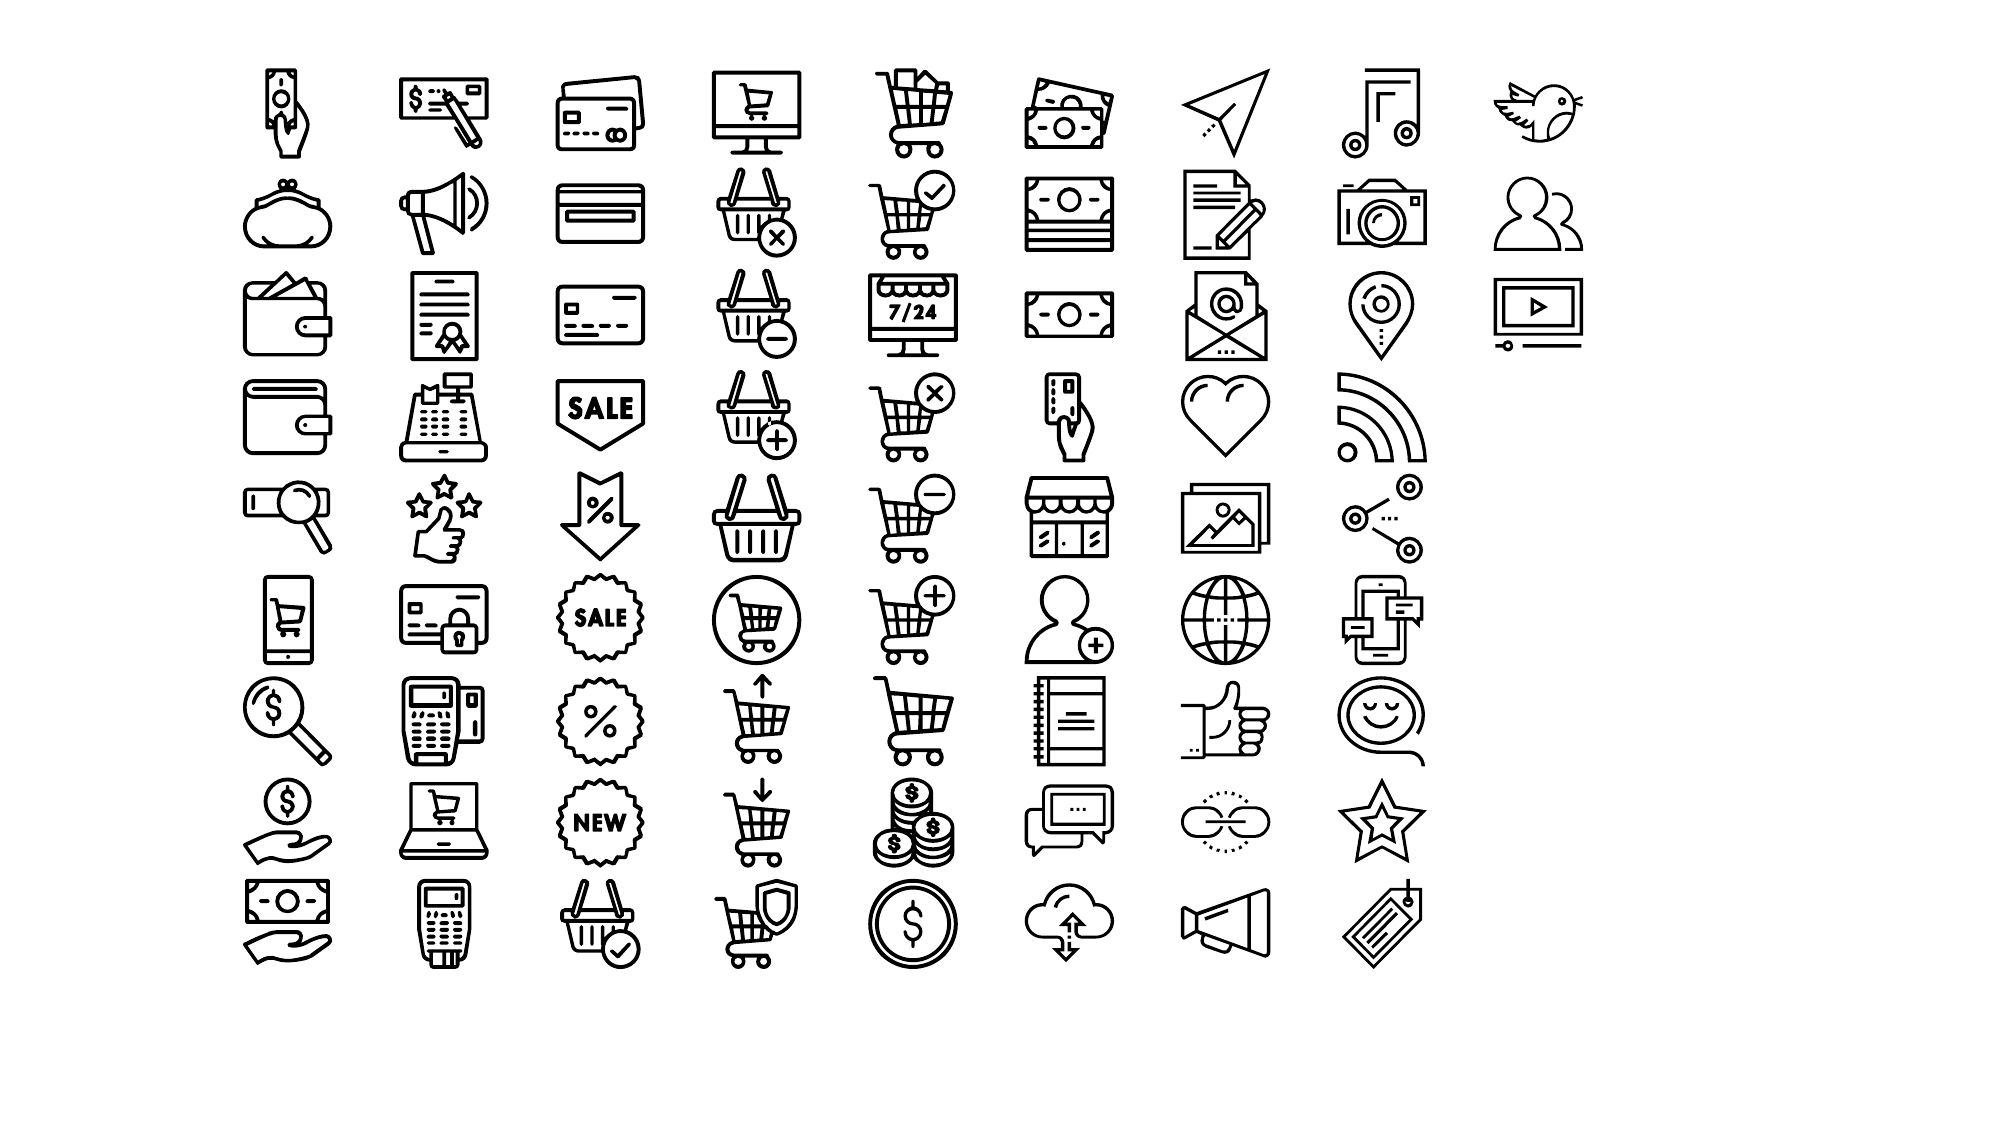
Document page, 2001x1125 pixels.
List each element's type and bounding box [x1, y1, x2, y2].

text_box [868, 169, 956, 260]
text_box [1495, 340, 1514, 352]
text_box [1337, 178, 1427, 248]
text_box [242, 379, 333, 456]
text_box [555, 75, 646, 152]
text_box [555, 284, 646, 346]
text_box [556, 573, 645, 663]
text_box [1180, 374, 1271, 458]
text_box [723, 689, 790, 764]
text_box [245, 878, 330, 924]
text_box [405, 492, 433, 519]
text_box [1493, 176, 1562, 251]
text_box [1024, 291, 1115, 338]
text_box [1348, 271, 1415, 362]
text_box [1183, 169, 1266, 260]
text_box [1180, 482, 1271, 554]
text_box [1522, 344, 1582, 348]
text_box [1024, 784, 1115, 857]
text_box [868, 473, 956, 564]
text_box [716, 167, 797, 258]
text_box [1024, 176, 1115, 252]
text_box [1341, 574, 1424, 666]
text_box [417, 878, 472, 969]
text_box [1024, 77, 1115, 149]
text_box [399, 77, 489, 149]
text_box [875, 68, 954, 159]
text_box [872, 676, 954, 767]
text_box [868, 878, 958, 969]
text_box [1024, 883, 1115, 963]
text_box [263, 777, 312, 826]
text_box [753, 673, 772, 699]
text_box [1180, 680, 1271, 760]
text_box [868, 372, 956, 463]
text_box [1396, 473, 1423, 501]
text_box [467, 187, 480, 220]
text_box [556, 778, 645, 868]
text_box [1341, 878, 1423, 969]
text_box [469, 175, 489, 232]
text_box [399, 171, 466, 256]
text_box [1493, 82, 1584, 143]
text_box [1180, 574, 1271, 666]
text_box [1493, 277, 1584, 336]
text_box [1180, 888, 1271, 958]
text_box [868, 273, 958, 358]
text_box [711, 574, 802, 666]
text_box [555, 379, 646, 452]
text_box [1024, 476, 1115, 559]
text_box [1341, 80, 1411, 159]
text_box [1033, 676, 1106, 767]
text_box [872, 777, 955, 868]
text_box [711, 70, 802, 155]
text_box [716, 268, 797, 359]
text_box [711, 473, 802, 563]
text_box [714, 878, 798, 969]
text_box [242, 930, 333, 966]
text_box [753, 777, 773, 803]
text_box [556, 676, 645, 767]
text_box [262, 574, 314, 666]
text_box [1205, 820, 1246, 824]
text_box [1341, 497, 1390, 533]
text_box [1180, 68, 1271, 159]
text_box [1024, 574, 1115, 665]
text_box [1364, 68, 1421, 147]
text_box [868, 574, 956, 666]
text_box [401, 676, 485, 767]
text_box [560, 471, 641, 562]
text_box [399, 372, 488, 463]
text_box [716, 370, 797, 461]
text_box [1227, 806, 1271, 838]
text_box [1185, 271, 1268, 362]
text_box [1551, 192, 1584, 251]
text_box [1044, 372, 1095, 463]
text_box [455, 492, 483, 519]
text_box [1337, 777, 1427, 864]
text_box [1180, 806, 1224, 838]
text_box [1337, 372, 1427, 463]
text_box [555, 183, 646, 244]
text_box [242, 676, 333, 767]
text_box [723, 792, 790, 868]
text_box [242, 480, 333, 555]
text_box [431, 473, 458, 500]
text_box [399, 782, 489, 860]
text_box [265, 68, 310, 159]
text_box [410, 271, 479, 362]
text_box [242, 271, 333, 357]
text_box [413, 506, 466, 564]
text_box [399, 584, 489, 655]
text_box [1372, 527, 1423, 564]
text_box [242, 830, 333, 866]
text_box [242, 178, 333, 249]
text_box [1337, 676, 1425, 767]
text_box [560, 878, 641, 970]
